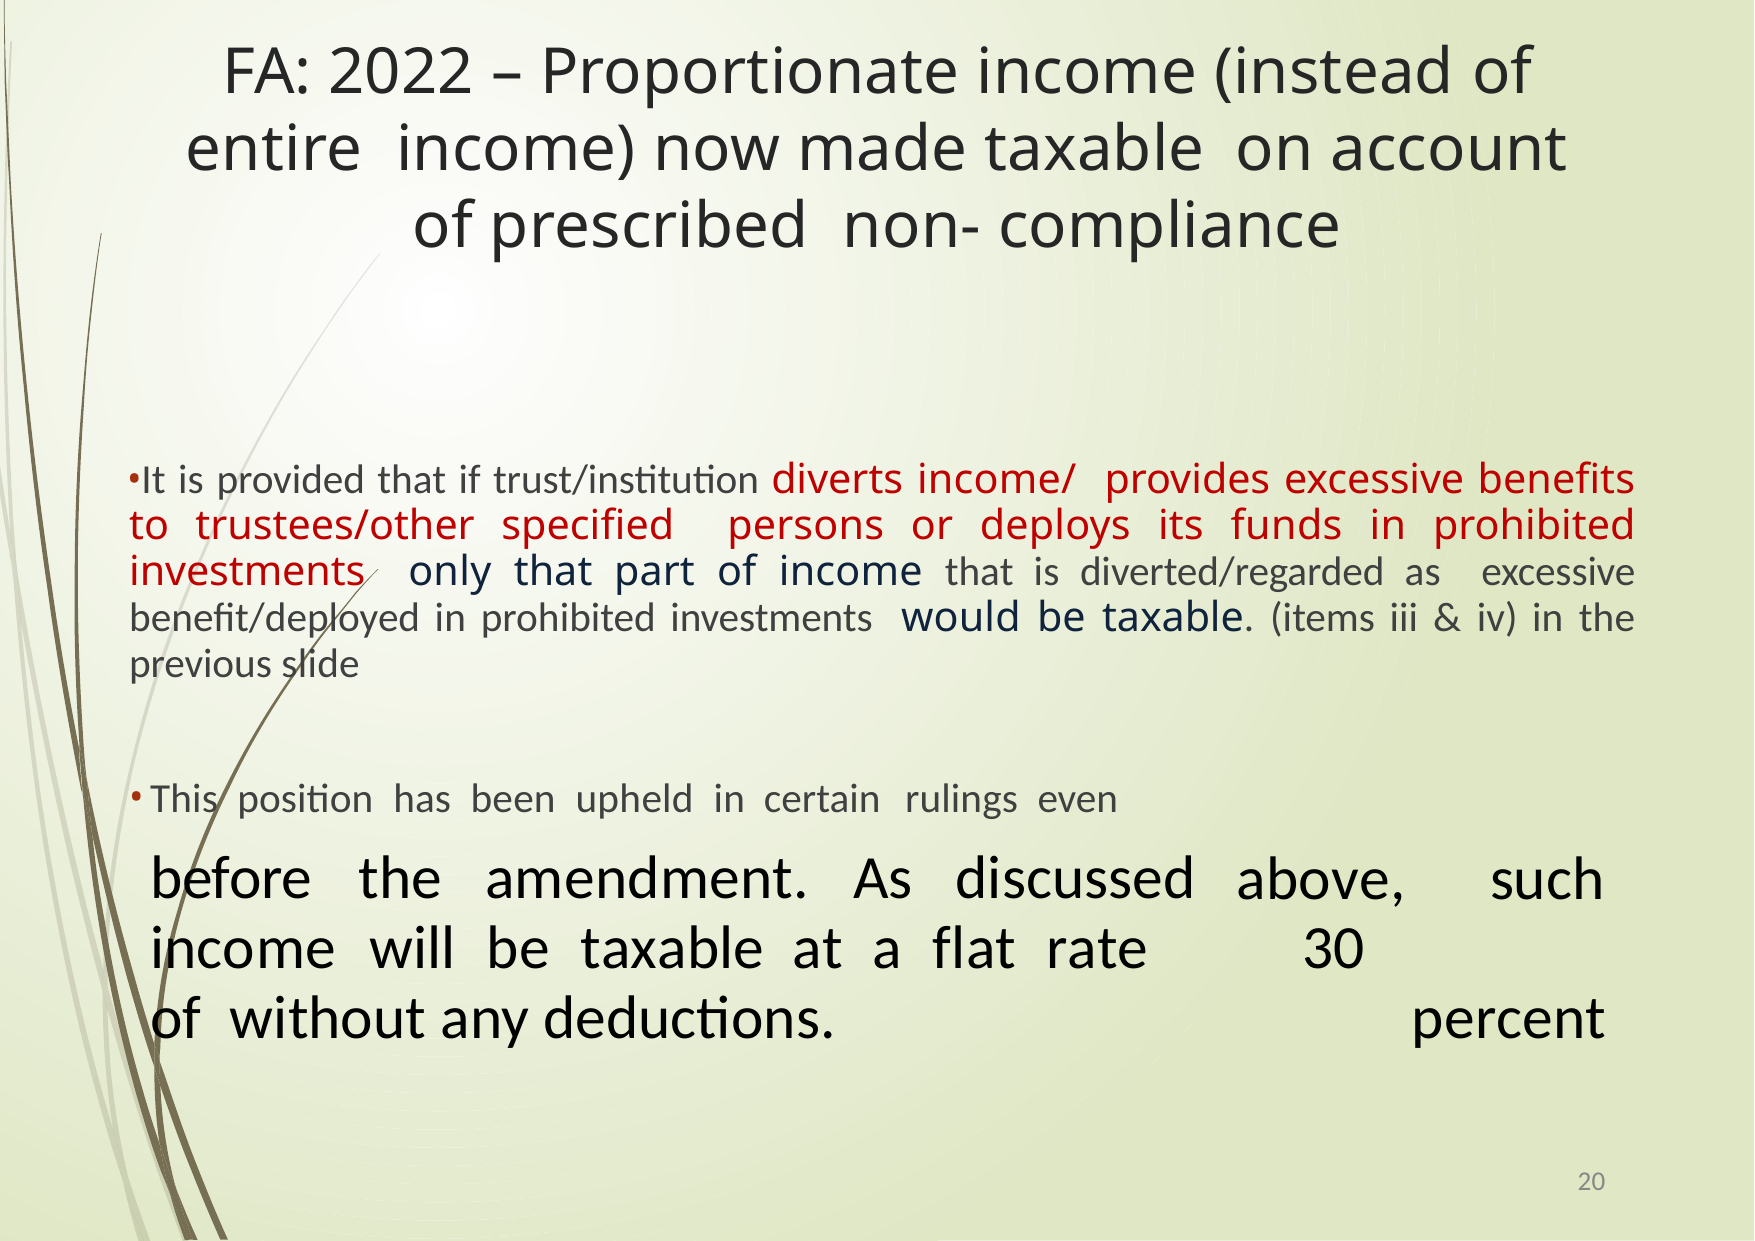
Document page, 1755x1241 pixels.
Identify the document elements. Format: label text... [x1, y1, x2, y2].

list It is provided that if trust/institution diverts income/ provides excessive benefits to trustees/other specified persons or deploys its funds in prohibited investments only that part of income that is diverted/regarded as excessive benefit/deployed in prohibited investments would be taxable. (items iii & iv) in the previous slide This position has been upheld in certain rulings even [127, 449, 1638, 1162]
text_box income will be taxable at a flat rate of without any deductions. [148, 903, 1229, 1051]
text_box 20 [1575, 1167, 1608, 1196]
text_box above, 30 [1234, 834, 1408, 982]
text_box before the amendment. As discussed [148, 834, 1198, 903]
title FA: 2022 – Proportionate income (instead of entire income) now made taxable on account of prescribed non- compliance [168, 27, 1585, 261]
text_box such percent [1409, 834, 1608, 1051]
